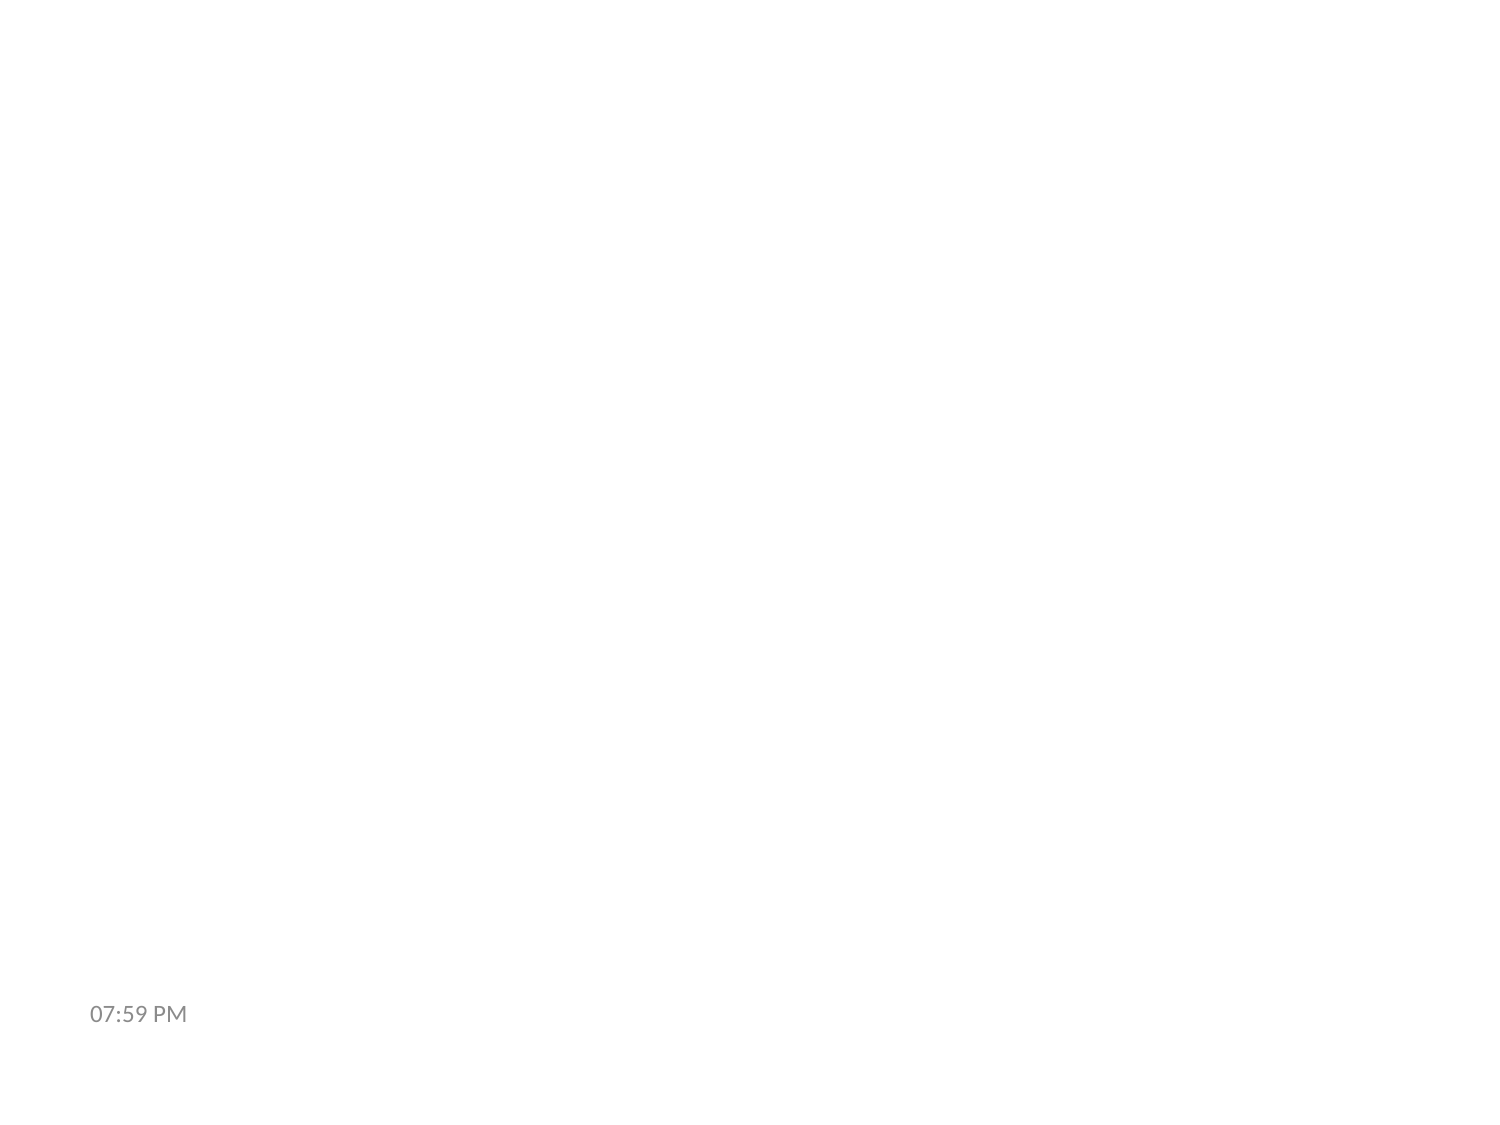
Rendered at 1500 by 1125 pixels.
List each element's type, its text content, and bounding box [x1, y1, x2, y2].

text_box 3:35 PM [75, 982, 425, 1043]
